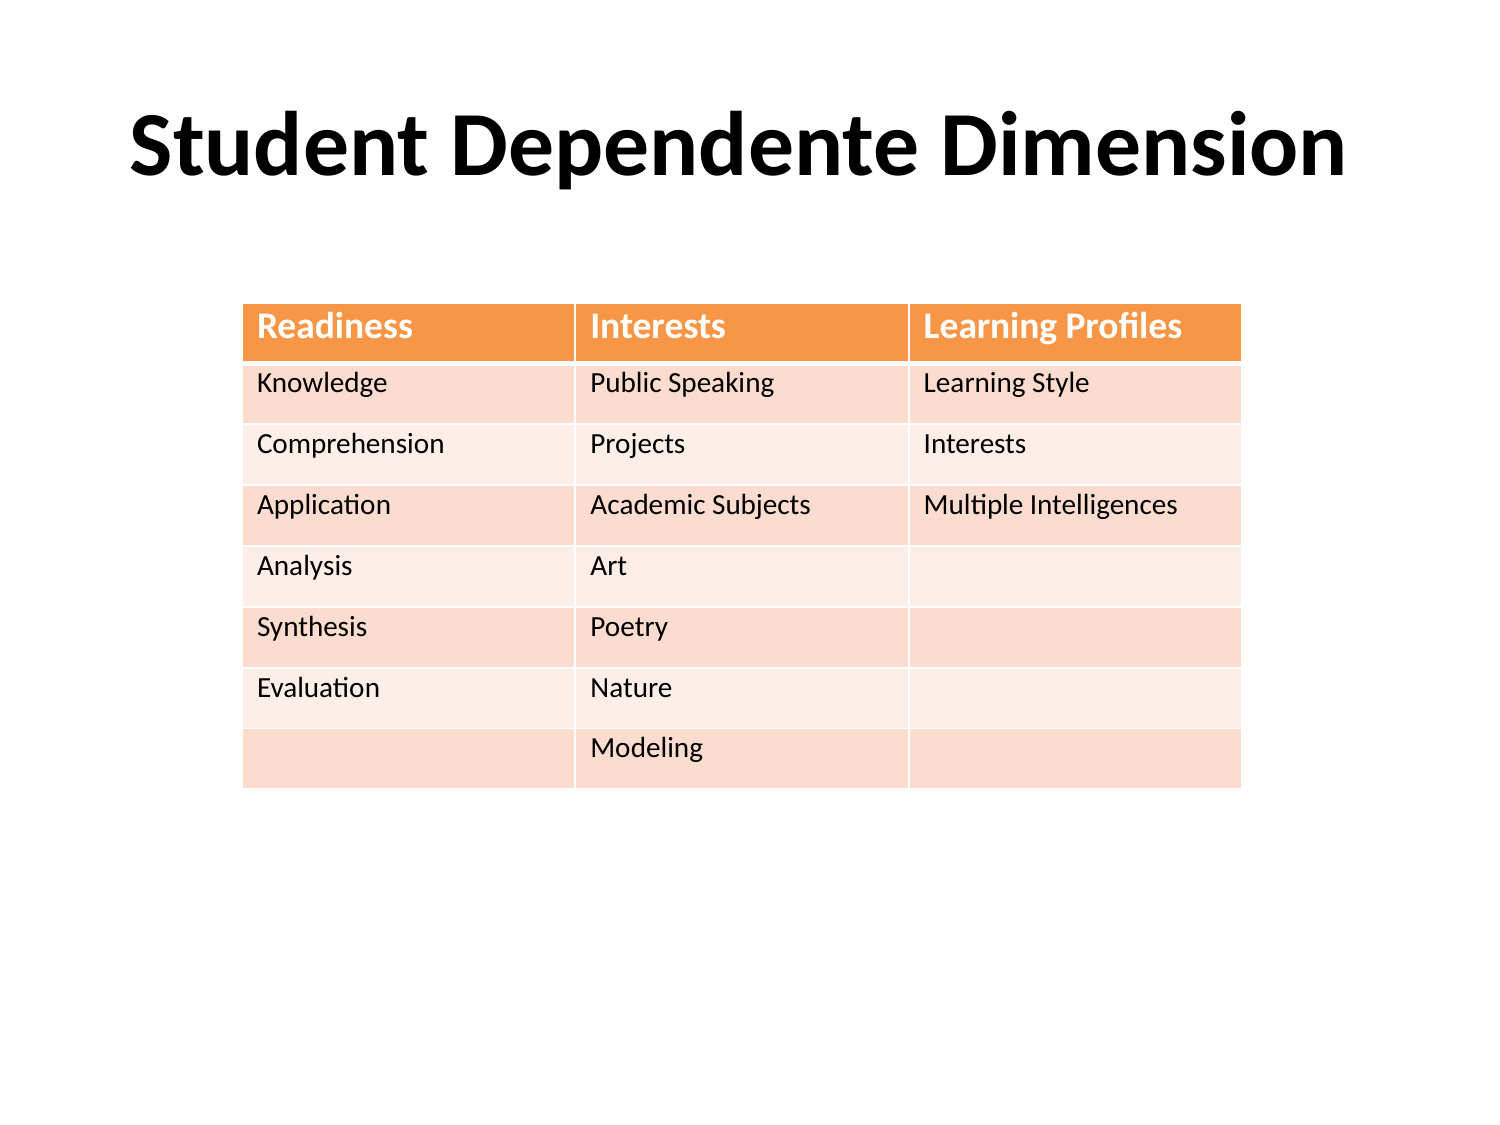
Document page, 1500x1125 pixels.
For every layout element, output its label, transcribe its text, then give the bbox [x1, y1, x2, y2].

table_cell Projects [576, 425, 908, 484]
table_cell Academic Subjects [576, 486, 908, 545]
table_cell Multiple Intelligences [910, 486, 1241, 545]
table_cell Knowledge [243, 366, 574, 423]
table_cell Art [576, 547, 908, 606]
table_cell Interests [910, 425, 1241, 484]
table_cell [243, 729, 574, 788]
table_cell Synthesis [243, 608, 574, 667]
table_cell Comprehension [243, 425, 574, 484]
table_cell [910, 608, 1241, 667]
table_cell Poetry [576, 608, 908, 667]
table_cell Public Speaking [576, 366, 908, 423]
table_header Readiness [243, 304, 574, 361]
table_cell [910, 669, 1241, 728]
table_cell Modeling [576, 729, 908, 788]
table_cell Nature [576, 669, 908, 728]
table_cell Evaluation [243, 669, 574, 728]
table_header Interests [576, 304, 908, 361]
table_cell Analysis [243, 547, 574, 606]
table_cell Learning Style [910, 366, 1241, 423]
table_cell [910, 729, 1241, 788]
table_cell [910, 547, 1241, 606]
title Student Dependente Dimension [75, 45, 1425, 233]
table_cell Application [243, 486, 574, 545]
table_header Learning Profiles [910, 304, 1241, 361]
